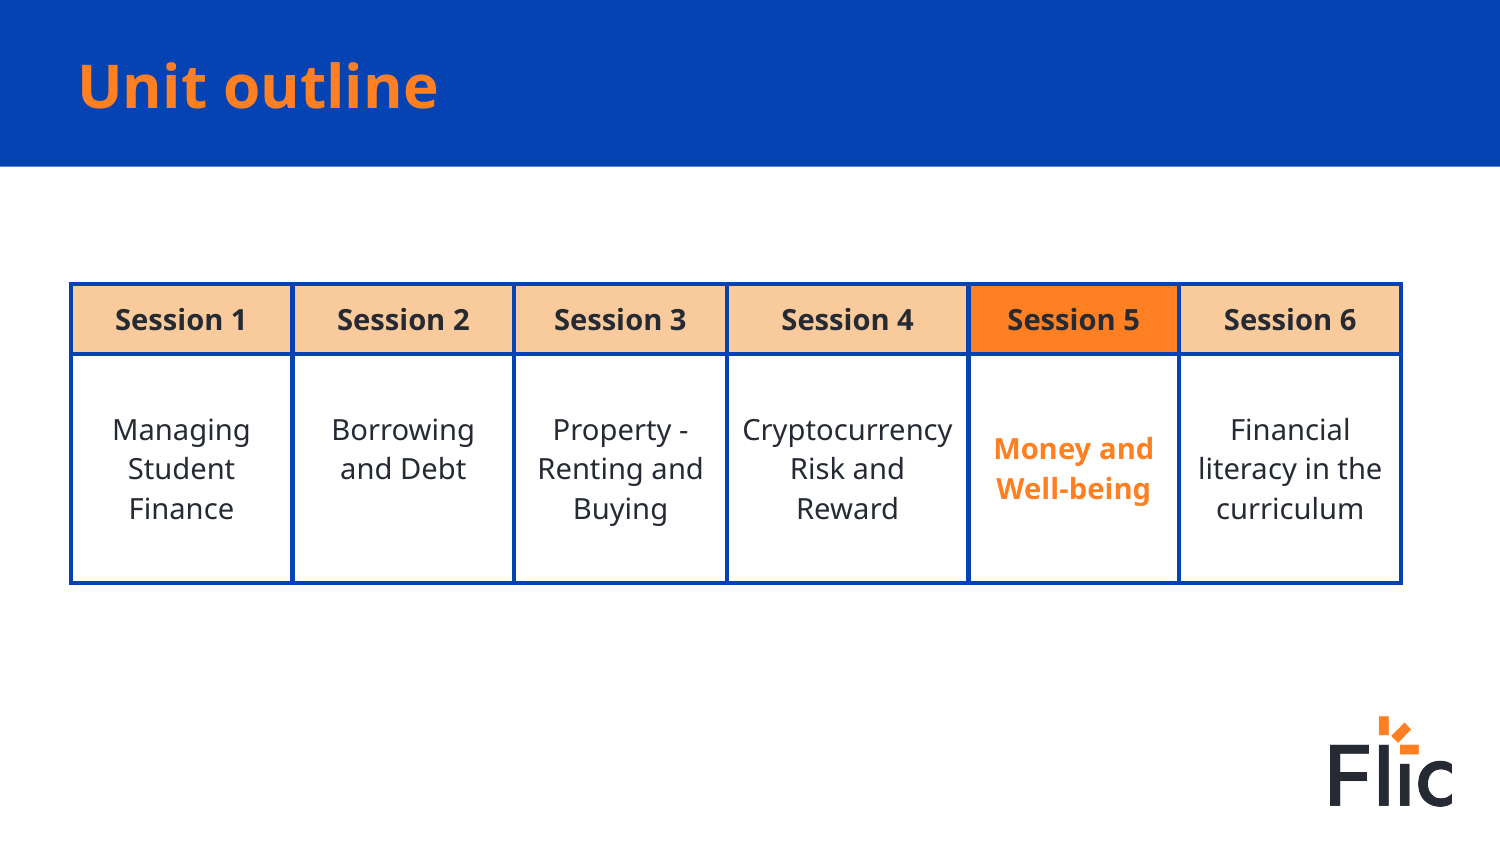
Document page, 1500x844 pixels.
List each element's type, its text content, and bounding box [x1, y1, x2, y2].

table_header Session 6 [1181, 286, 1399, 352]
table_header Session 5 [971, 286, 1177, 352]
table_header Session 3 [516, 286, 725, 352]
title Unit outline [62, 41, 1331, 127]
table_cell Property - Renting and Buying [516, 356, 725, 581]
table_cell Managing Student Finance [73, 356, 290, 581]
table_cell Cryptocurrency Risk and Reward [729, 356, 966, 581]
picture [1330, 716, 1452, 807]
table_header Session 2 [295, 286, 512, 352]
table_header Session 1 [73, 286, 290, 352]
table_header Session 4 [729, 286, 966, 352]
table_cell Borrowing and Debt [295, 356, 512, 581]
table_cell Money and Well-being [971, 356, 1177, 581]
table_cell Financial literacy in the curriculum [1181, 356, 1399, 581]
